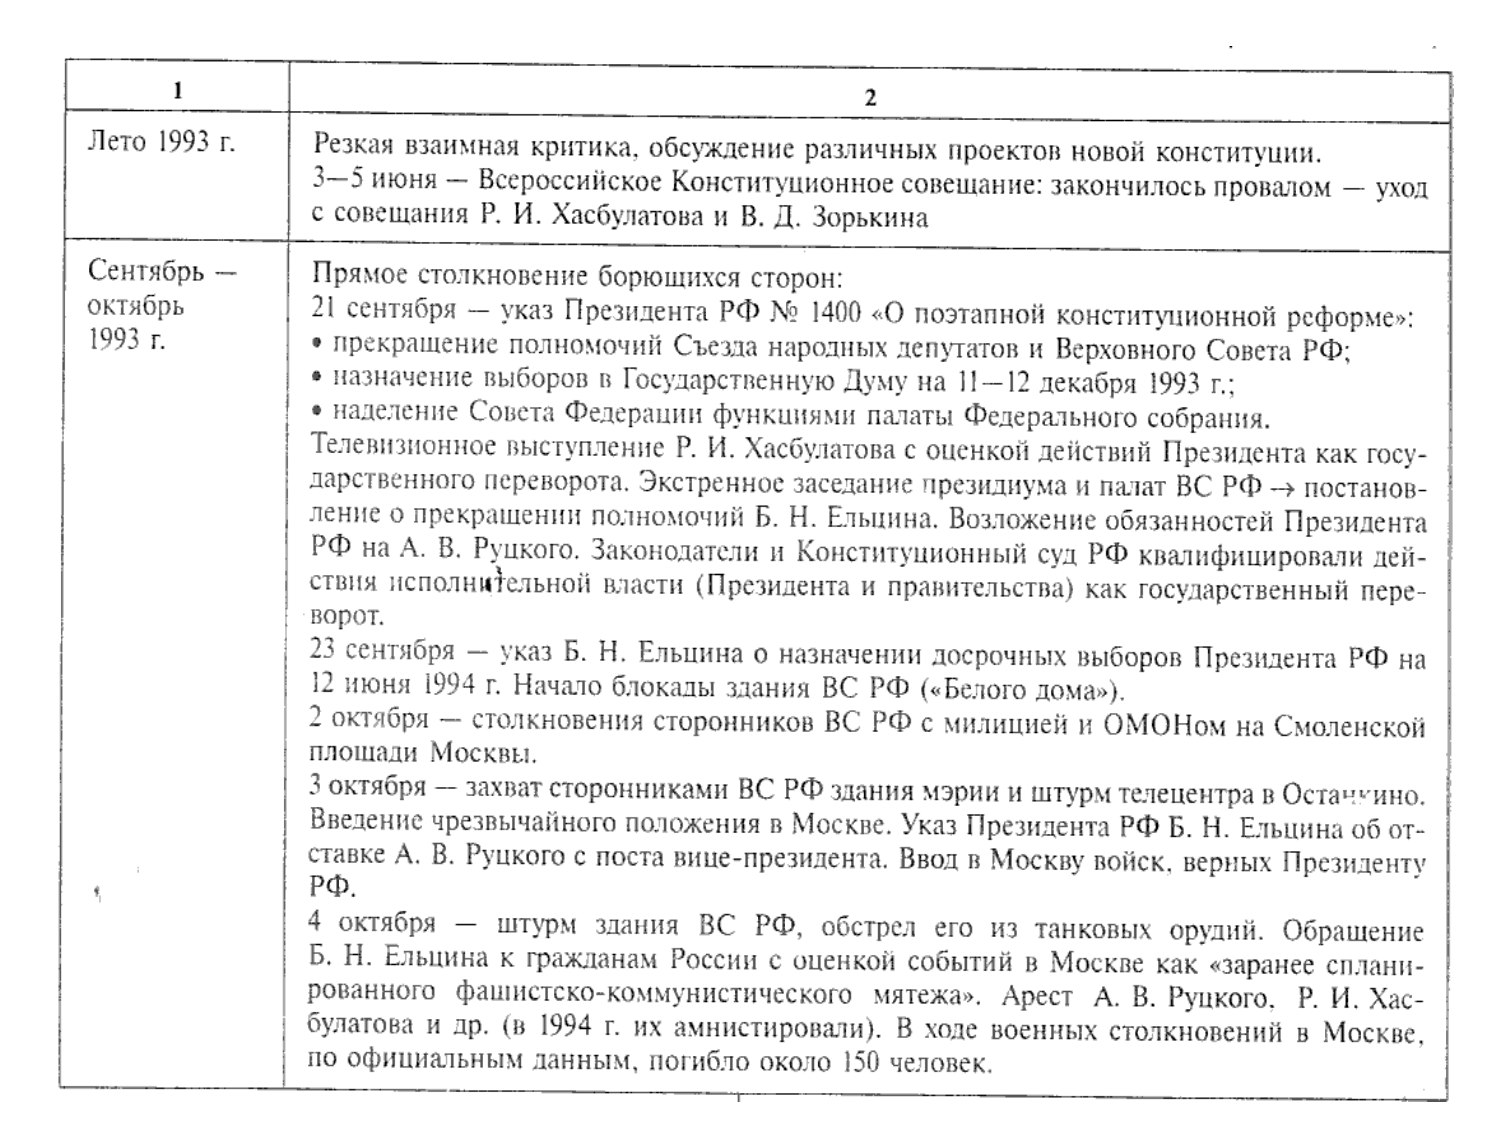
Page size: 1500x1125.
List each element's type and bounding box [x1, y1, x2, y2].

list [23, 46, 1454, 1102]
